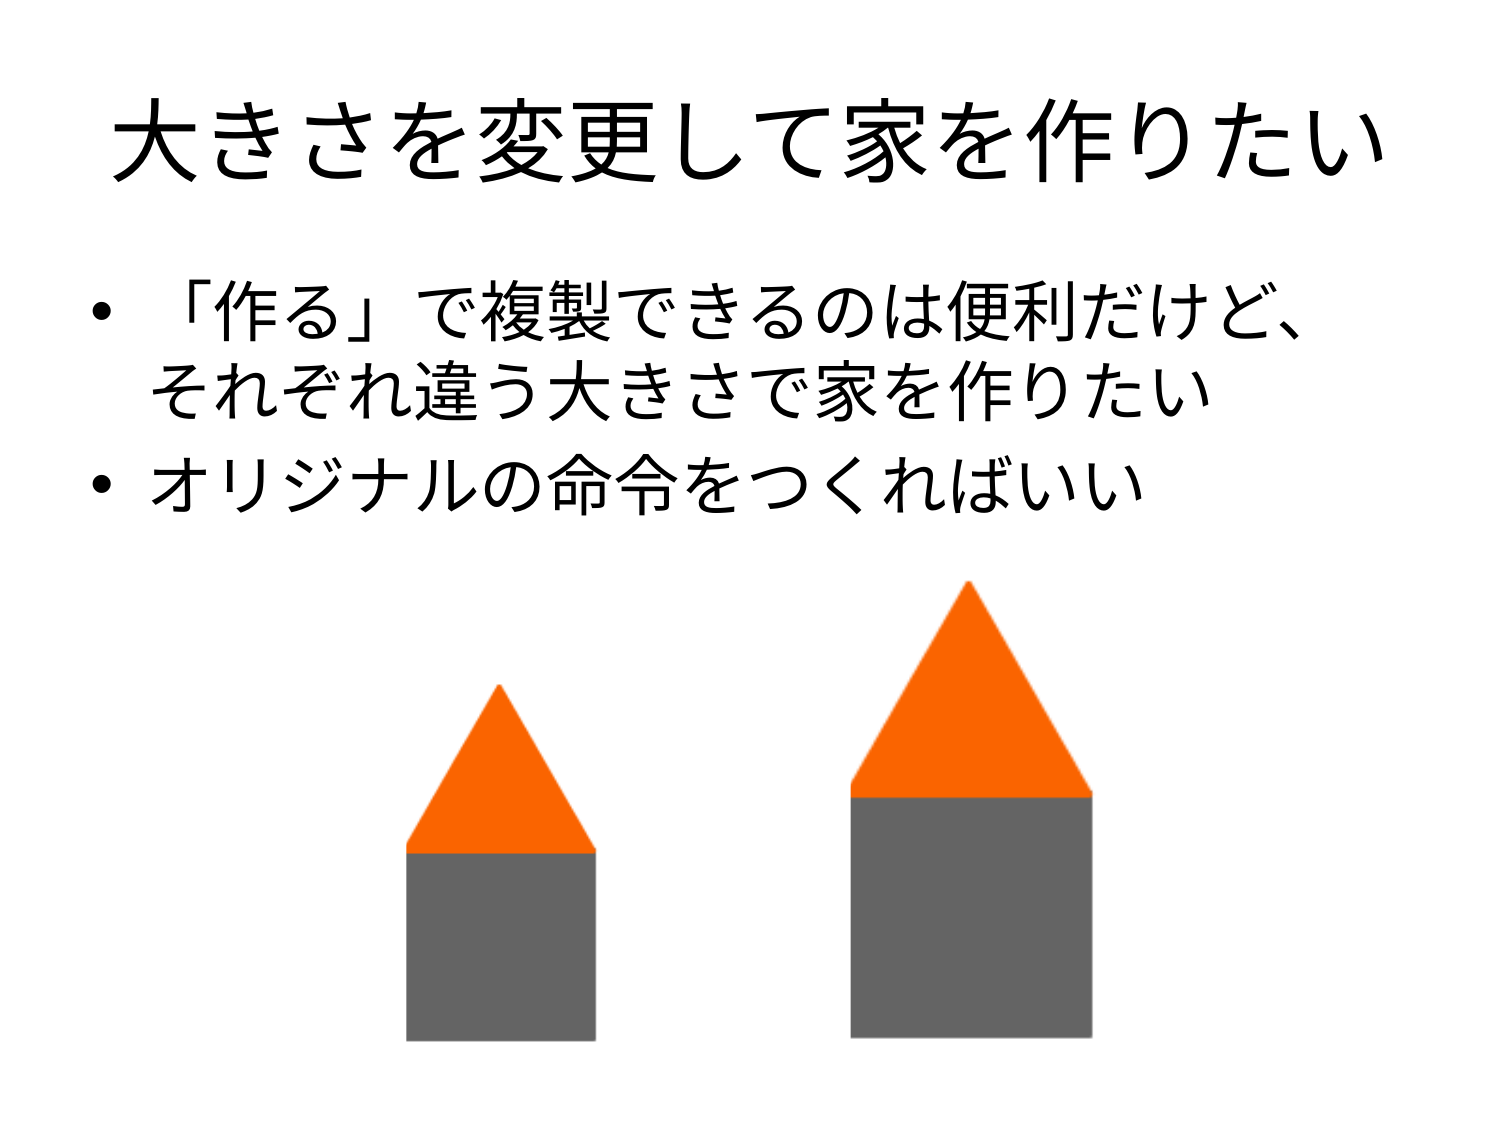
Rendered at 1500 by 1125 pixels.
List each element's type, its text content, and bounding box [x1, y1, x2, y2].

title 大きさを変更して家を作りたい [75, 45, 1425, 233]
list 「作る」で複製できるのは便利だけど、 それぞれ違う大きさで家を作りたい オリジナルの命令をつくればいい [75, 262, 1425, 1094]
picture [850, 564, 1127, 1053]
picture [406, 671, 623, 1053]
